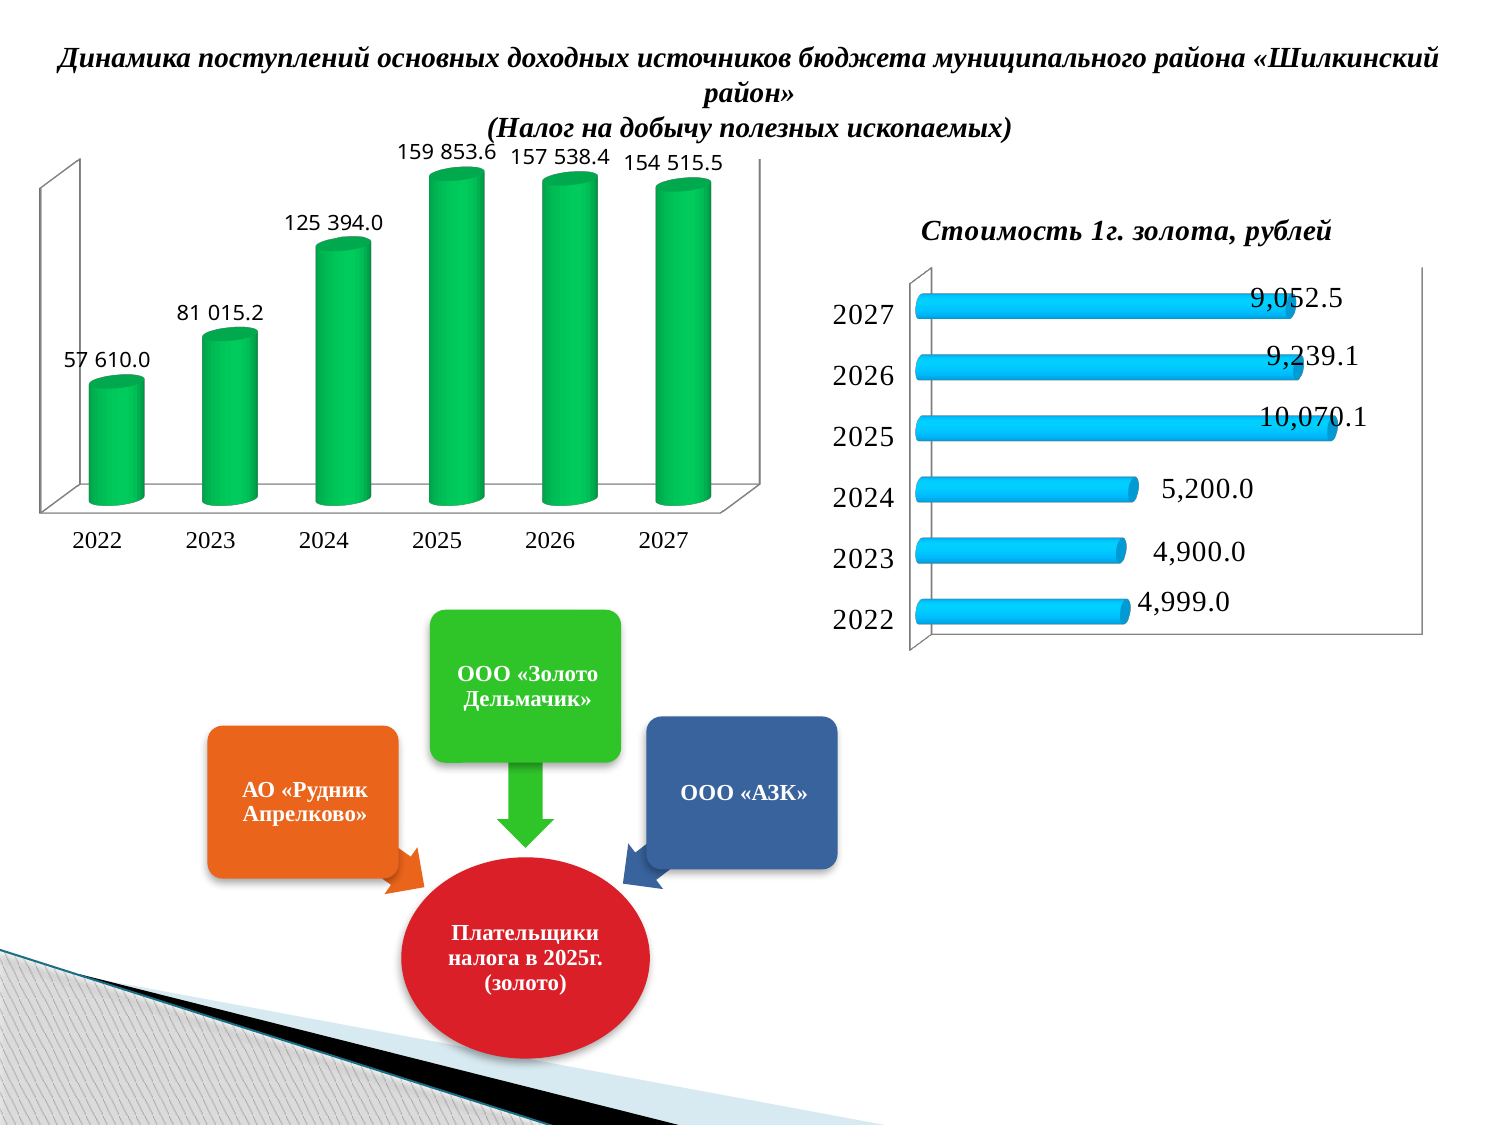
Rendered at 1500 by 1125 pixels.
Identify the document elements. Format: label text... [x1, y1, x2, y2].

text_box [206, 609, 845, 1059]
text_box Динамика поступлений основных доходных источников бюджета муниципального района «Шилкинский район» (Налог на добычу полезных ископаемых) [0, 30, 1500, 151]
chart [29, 136, 1435, 663]
